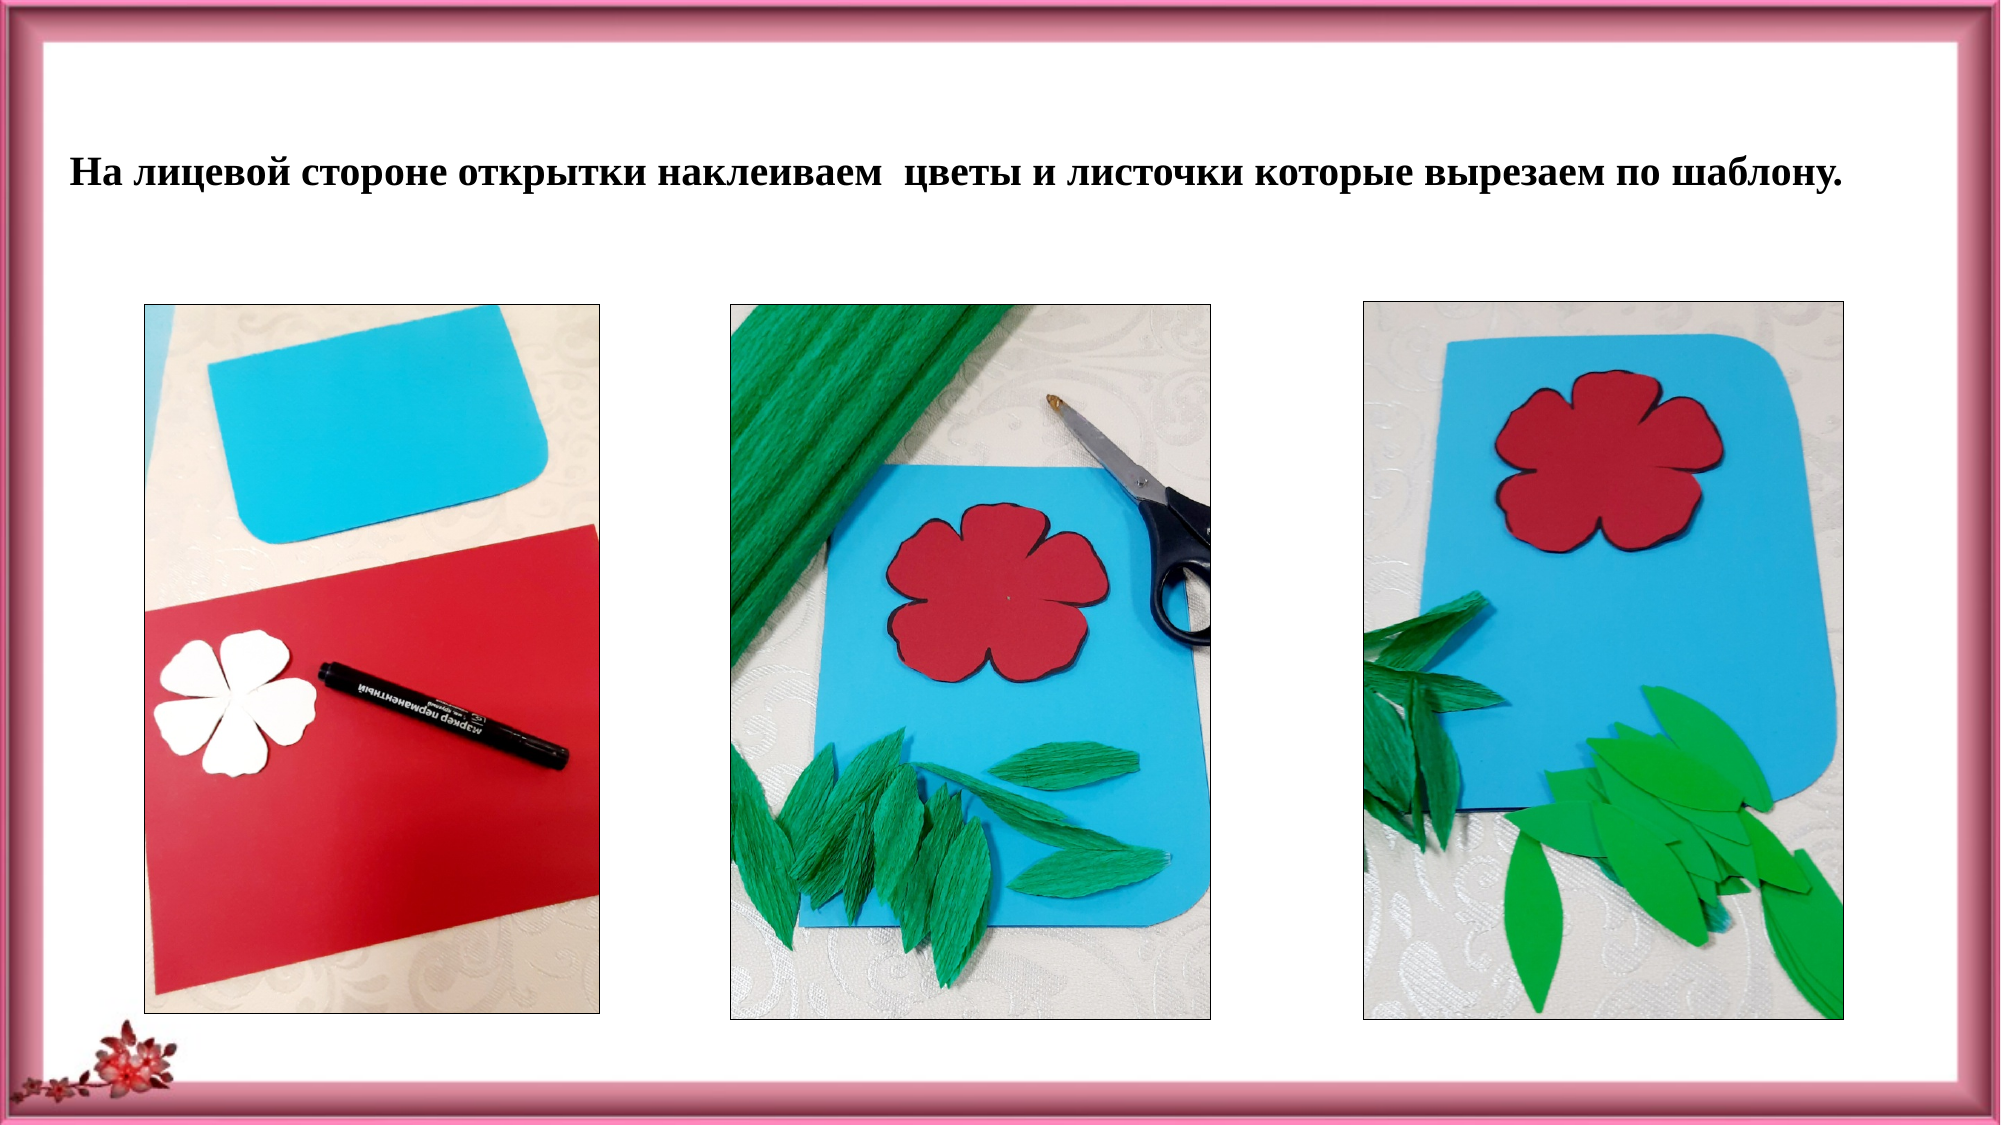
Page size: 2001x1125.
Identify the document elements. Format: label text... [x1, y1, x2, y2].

title На лицевой стороне открытки наклеиваем цветы и листочки которые вырезаем по шаблону. [58, 59, 1938, 278]
picture [0, 0, 2001, 1125]
